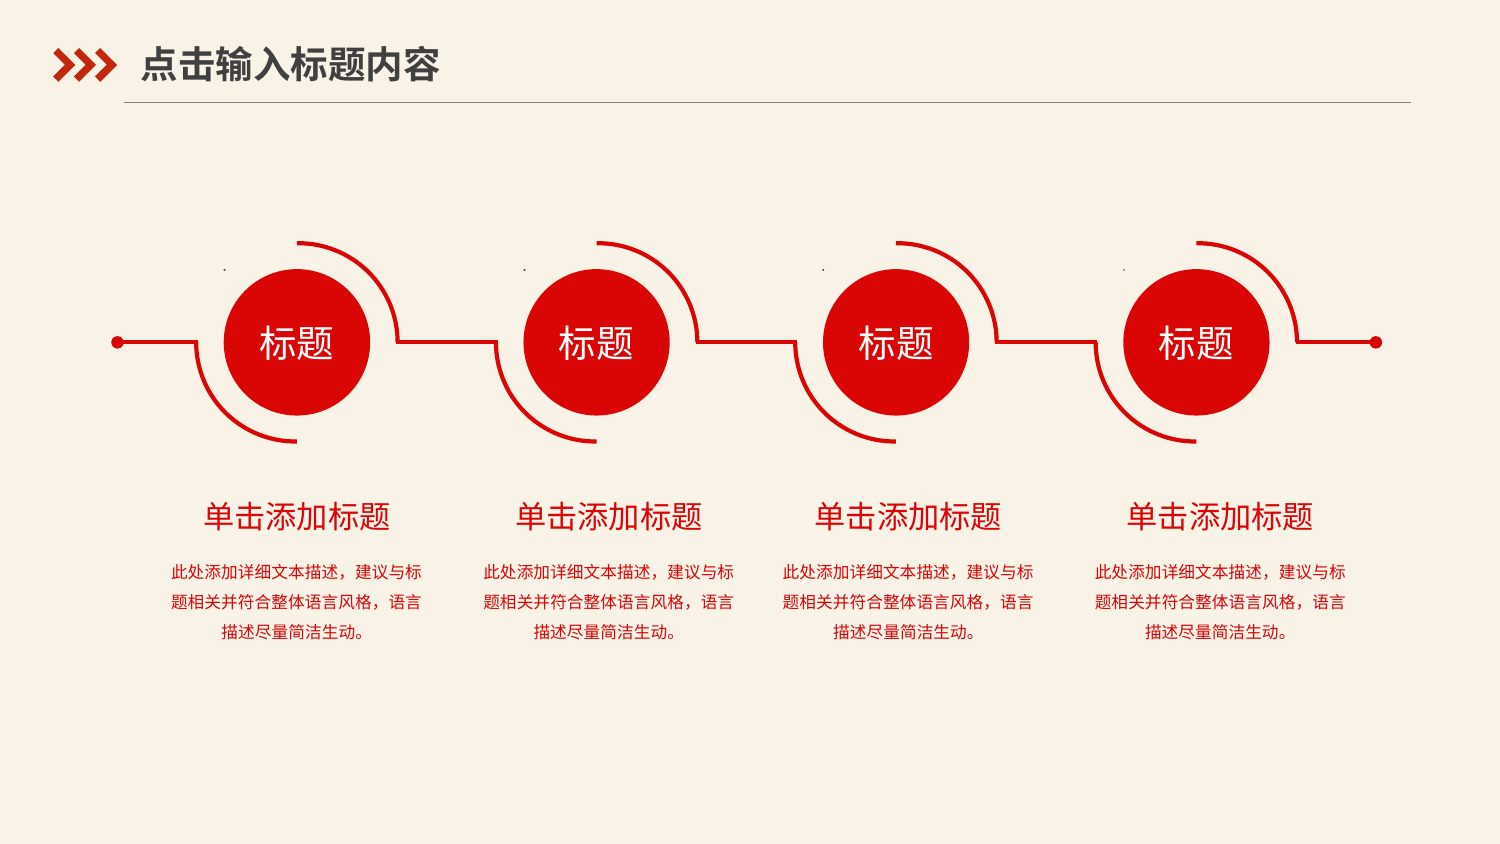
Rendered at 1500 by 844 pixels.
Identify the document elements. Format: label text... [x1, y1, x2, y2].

text_box 标题 [223, 269, 296, 342]
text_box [596, 243, 896, 442]
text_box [896, 243, 1197, 442]
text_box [52, 47, 118, 82]
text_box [1089, 490, 1352, 714]
text_box 标题 [1197, 343, 1270, 416]
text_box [477, 490, 740, 714]
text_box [1196, 243, 1376, 343]
text_box 点击输入标题内容 [140, 32, 491, 95]
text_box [117, 342, 296, 442]
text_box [296, 243, 596, 442]
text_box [165, 490, 428, 714]
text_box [777, 490, 1040, 714]
